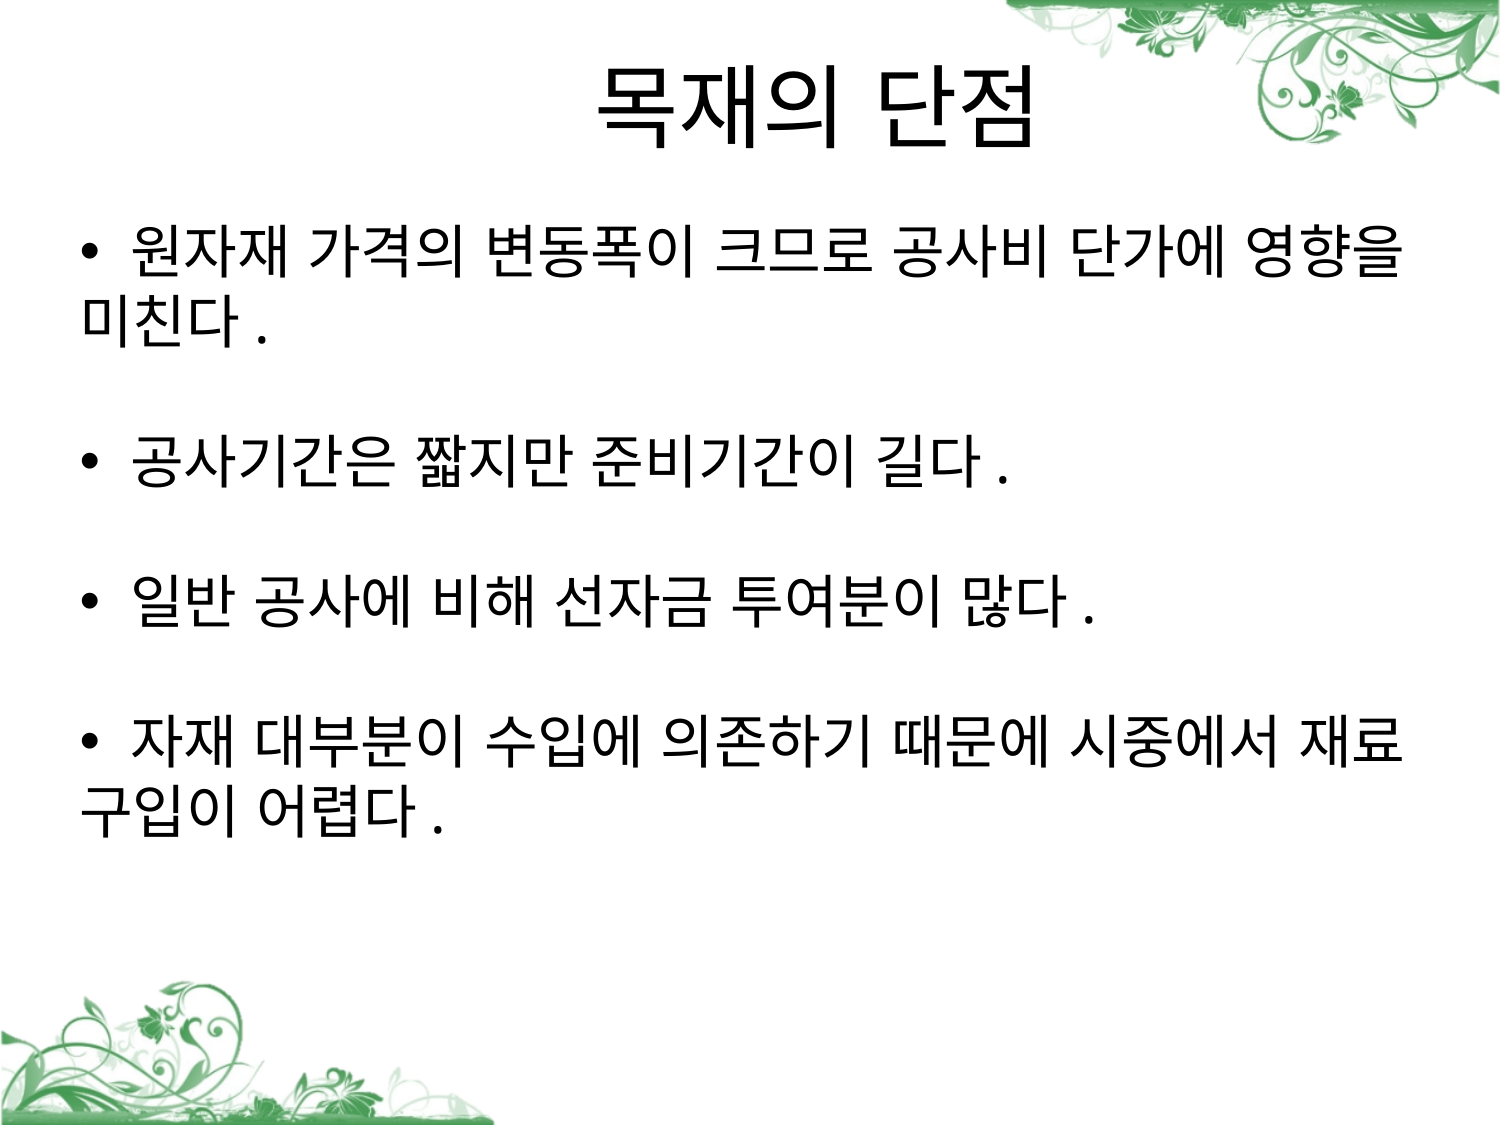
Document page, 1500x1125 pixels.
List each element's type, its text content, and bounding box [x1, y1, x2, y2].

picture [0, 918, 636, 1125]
picture [868, 0, 1500, 209]
text_box 원자재 가격의 변동폭이 크므로 공사비 단가에 영향을 미친다. 공사기간은 짧지만 준비기간이 길다. 일반 공사에 비해 선자금 투여분이 많다. 자재 대부분이 수입에 의존하기 때문에 시중에서 재료 구입이 어렵다. [64, 208, 1436, 943]
text_box 목재의 단점 [442, 42, 863, 168]
